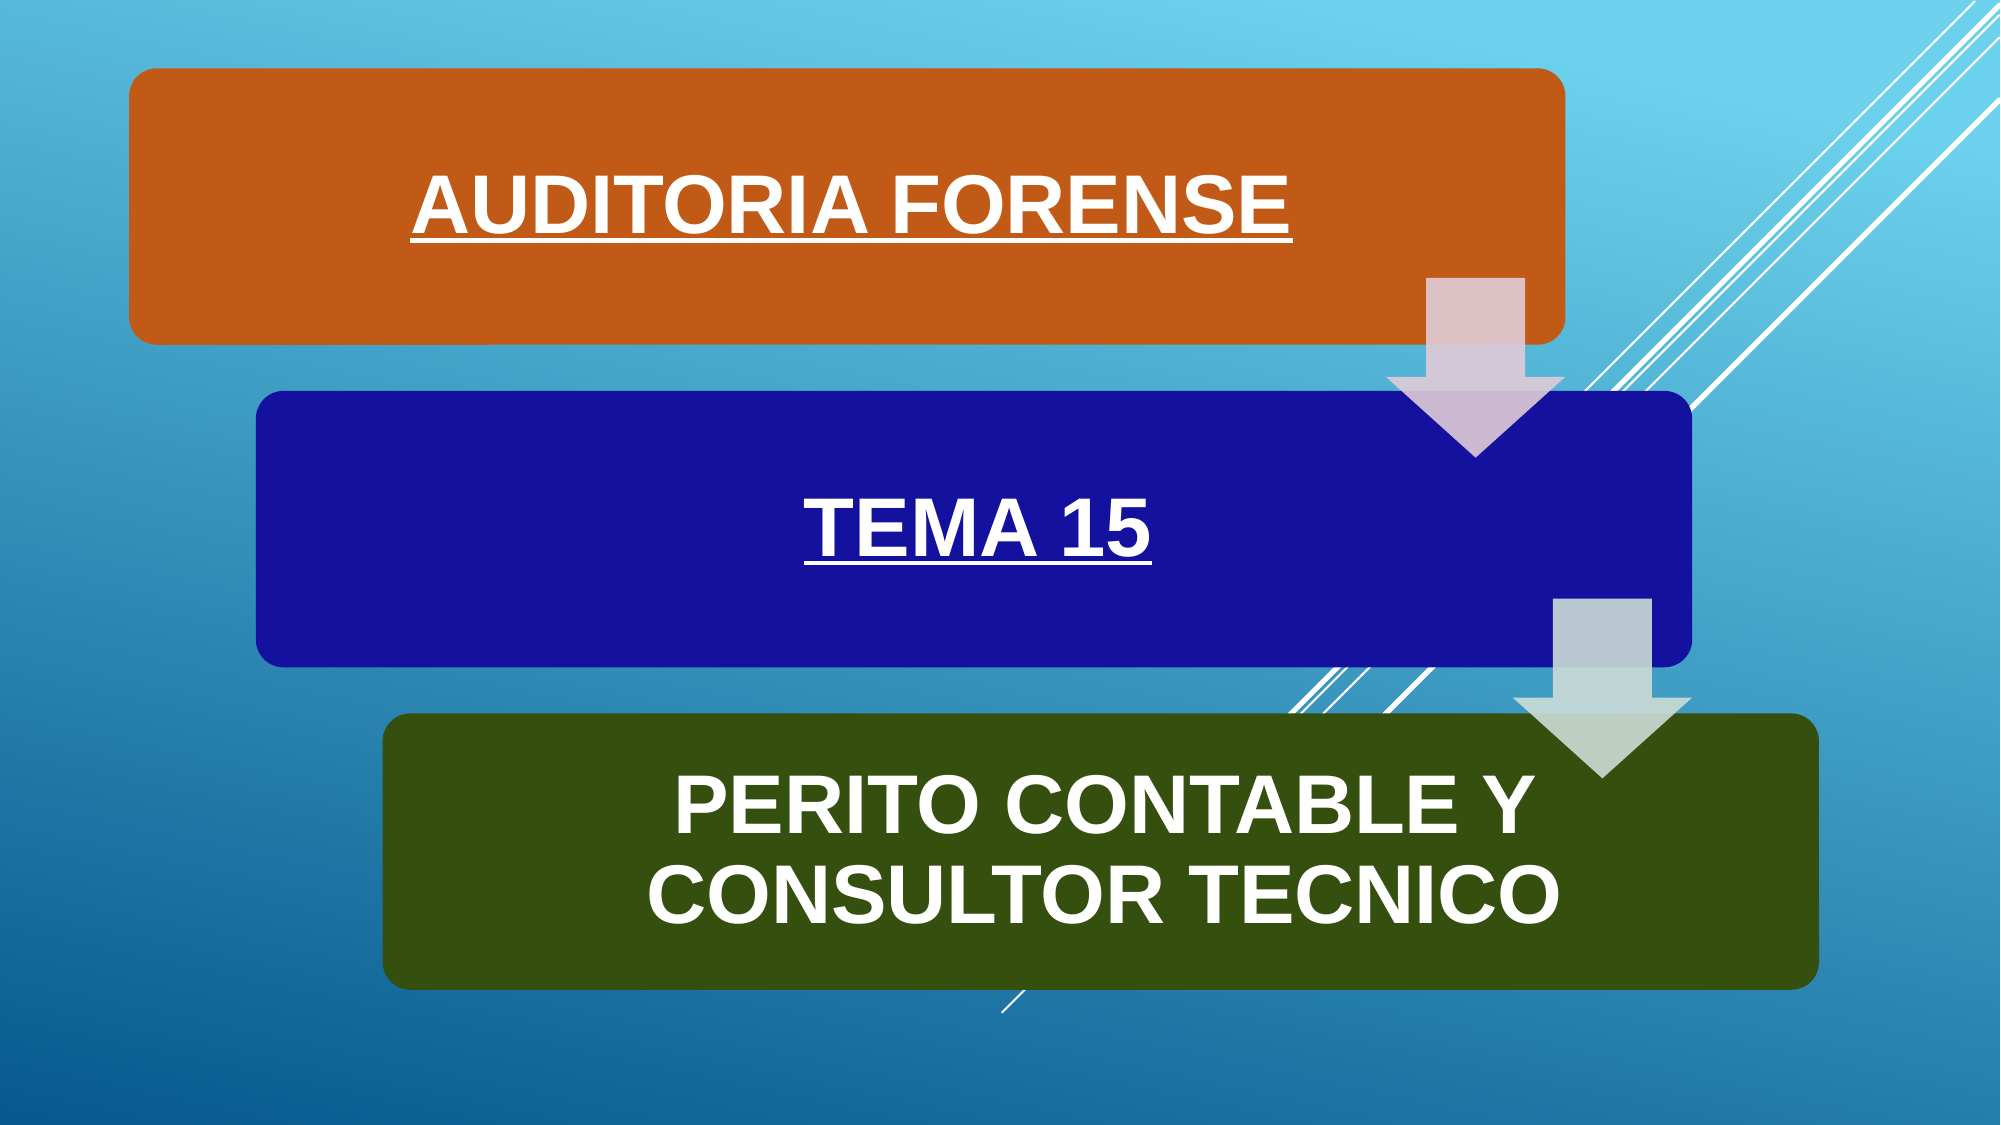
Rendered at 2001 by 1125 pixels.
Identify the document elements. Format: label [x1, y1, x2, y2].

text_box [128, 68, 1820, 990]
